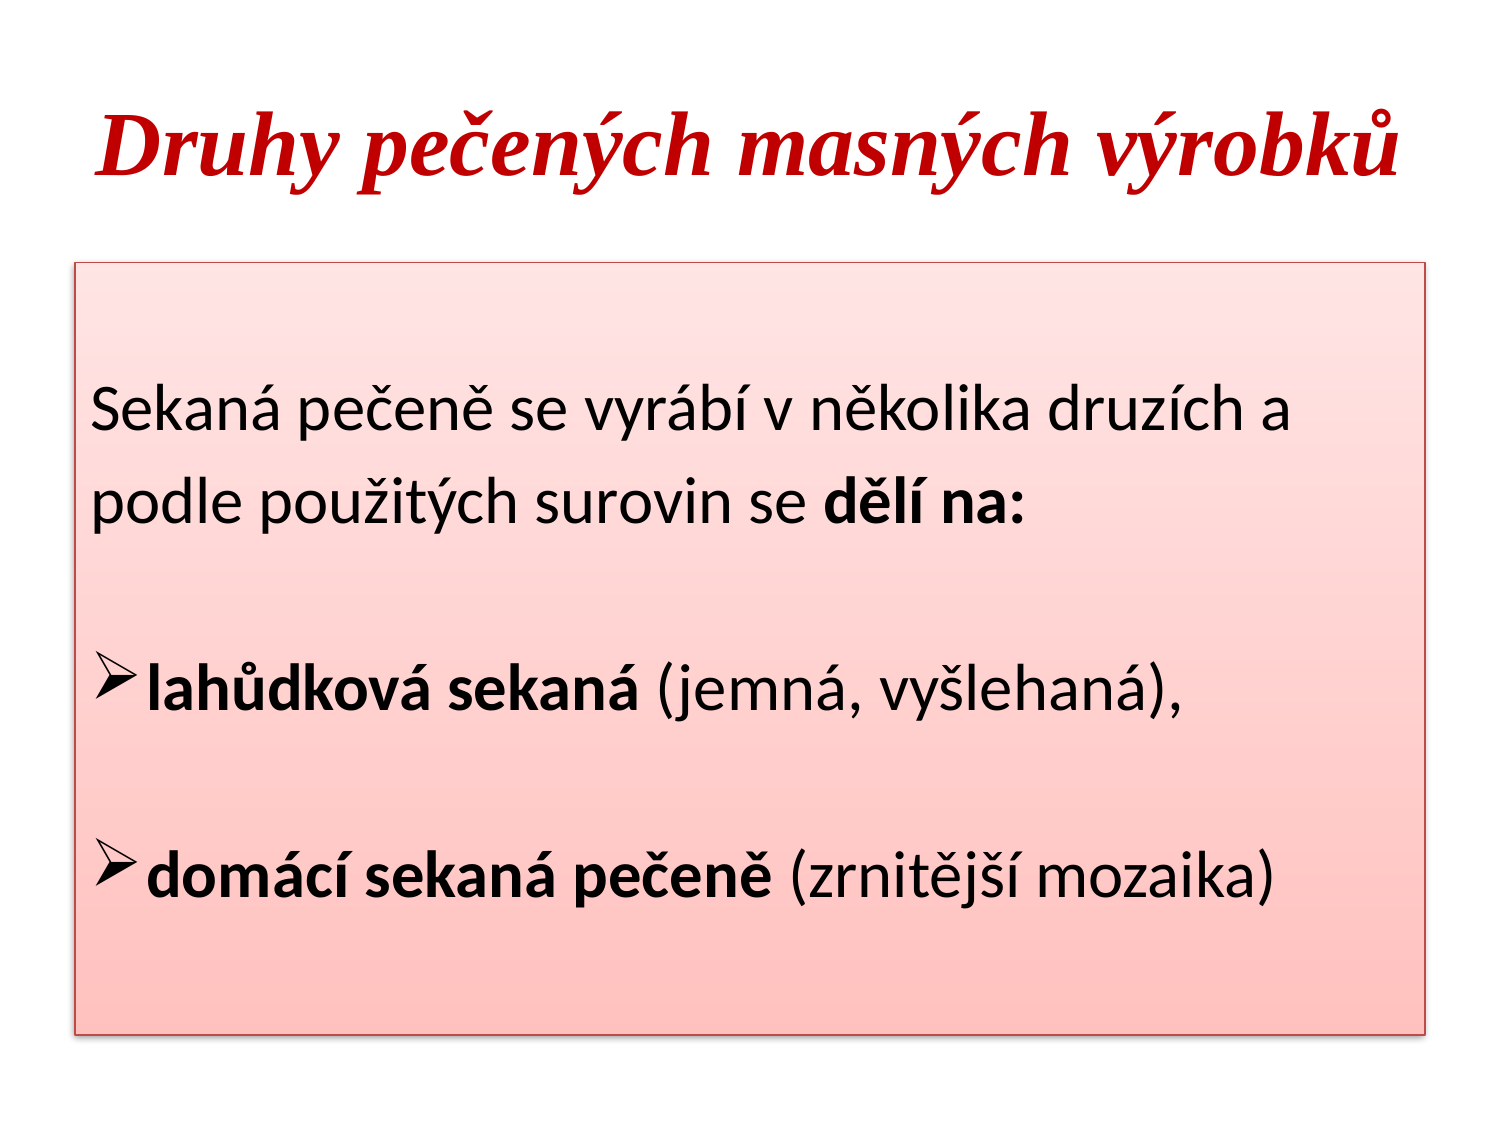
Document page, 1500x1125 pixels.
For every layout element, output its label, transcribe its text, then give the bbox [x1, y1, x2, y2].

list Sekaná pečeně se vyrábí v několika druzích a podle použitých surovin se dělí na: lahůdková sekaná (jemná, vyšlehaná), domácí sekaná pečeně (zrnitější mozaika) [74, 262, 1426, 1036]
title Druhy pečených masných výrobků [75, 45, 1425, 233]
